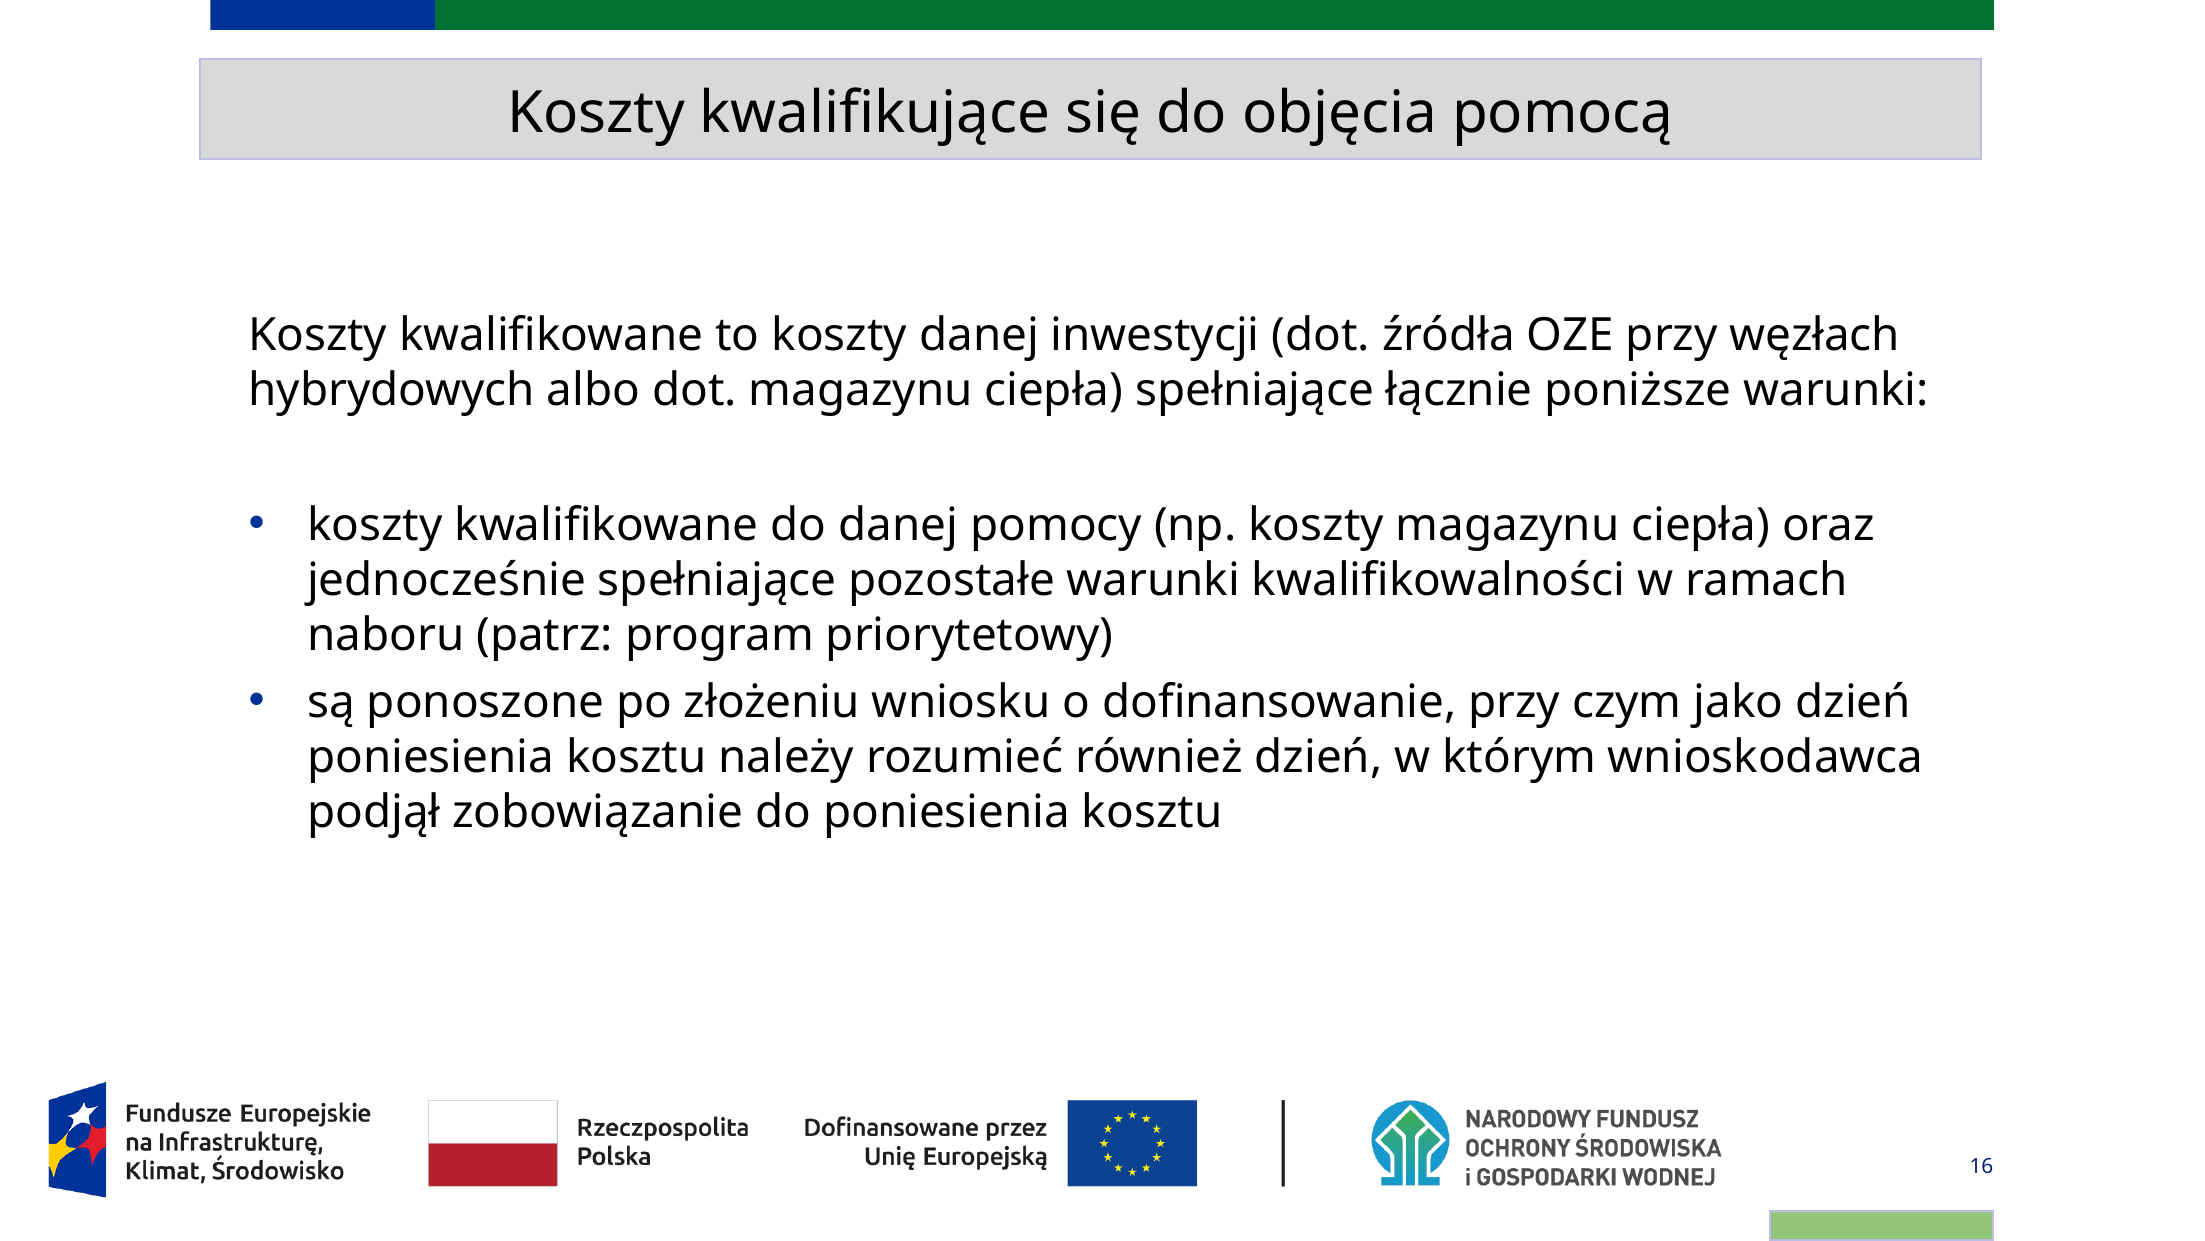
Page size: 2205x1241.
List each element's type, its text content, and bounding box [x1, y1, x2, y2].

title Koszty kwalifikujące się do objęcia pomocą [199, 58, 1982, 160]
slide_number 16 [1770, 1151, 1993, 1182]
list Koszty kwalifikowane to koszty danej inwestycji (dot. źródła OZE przy węzłach hybrydowych albo dot. magazynu ciepła) spełniające łącznie poniższe warunki: koszty kwalifikowane do danej pomocy (np. koszty magazynu ciepła) oraz jednocześnie spełniające pozostałe warunki kwalifikowalności w ramach naboru (patrz: program priorytetowy) są ponoszone po złożeniu wniosku o dofinansowanie, przy czym jako dzień poniesienia kosztu należy rozumieć również dzień, w którym wnioskodawca podjął zobowiązanie do poniesienia kosztu [204, 242, 1987, 1069]
picture [18, 1053, 1751, 1226]
